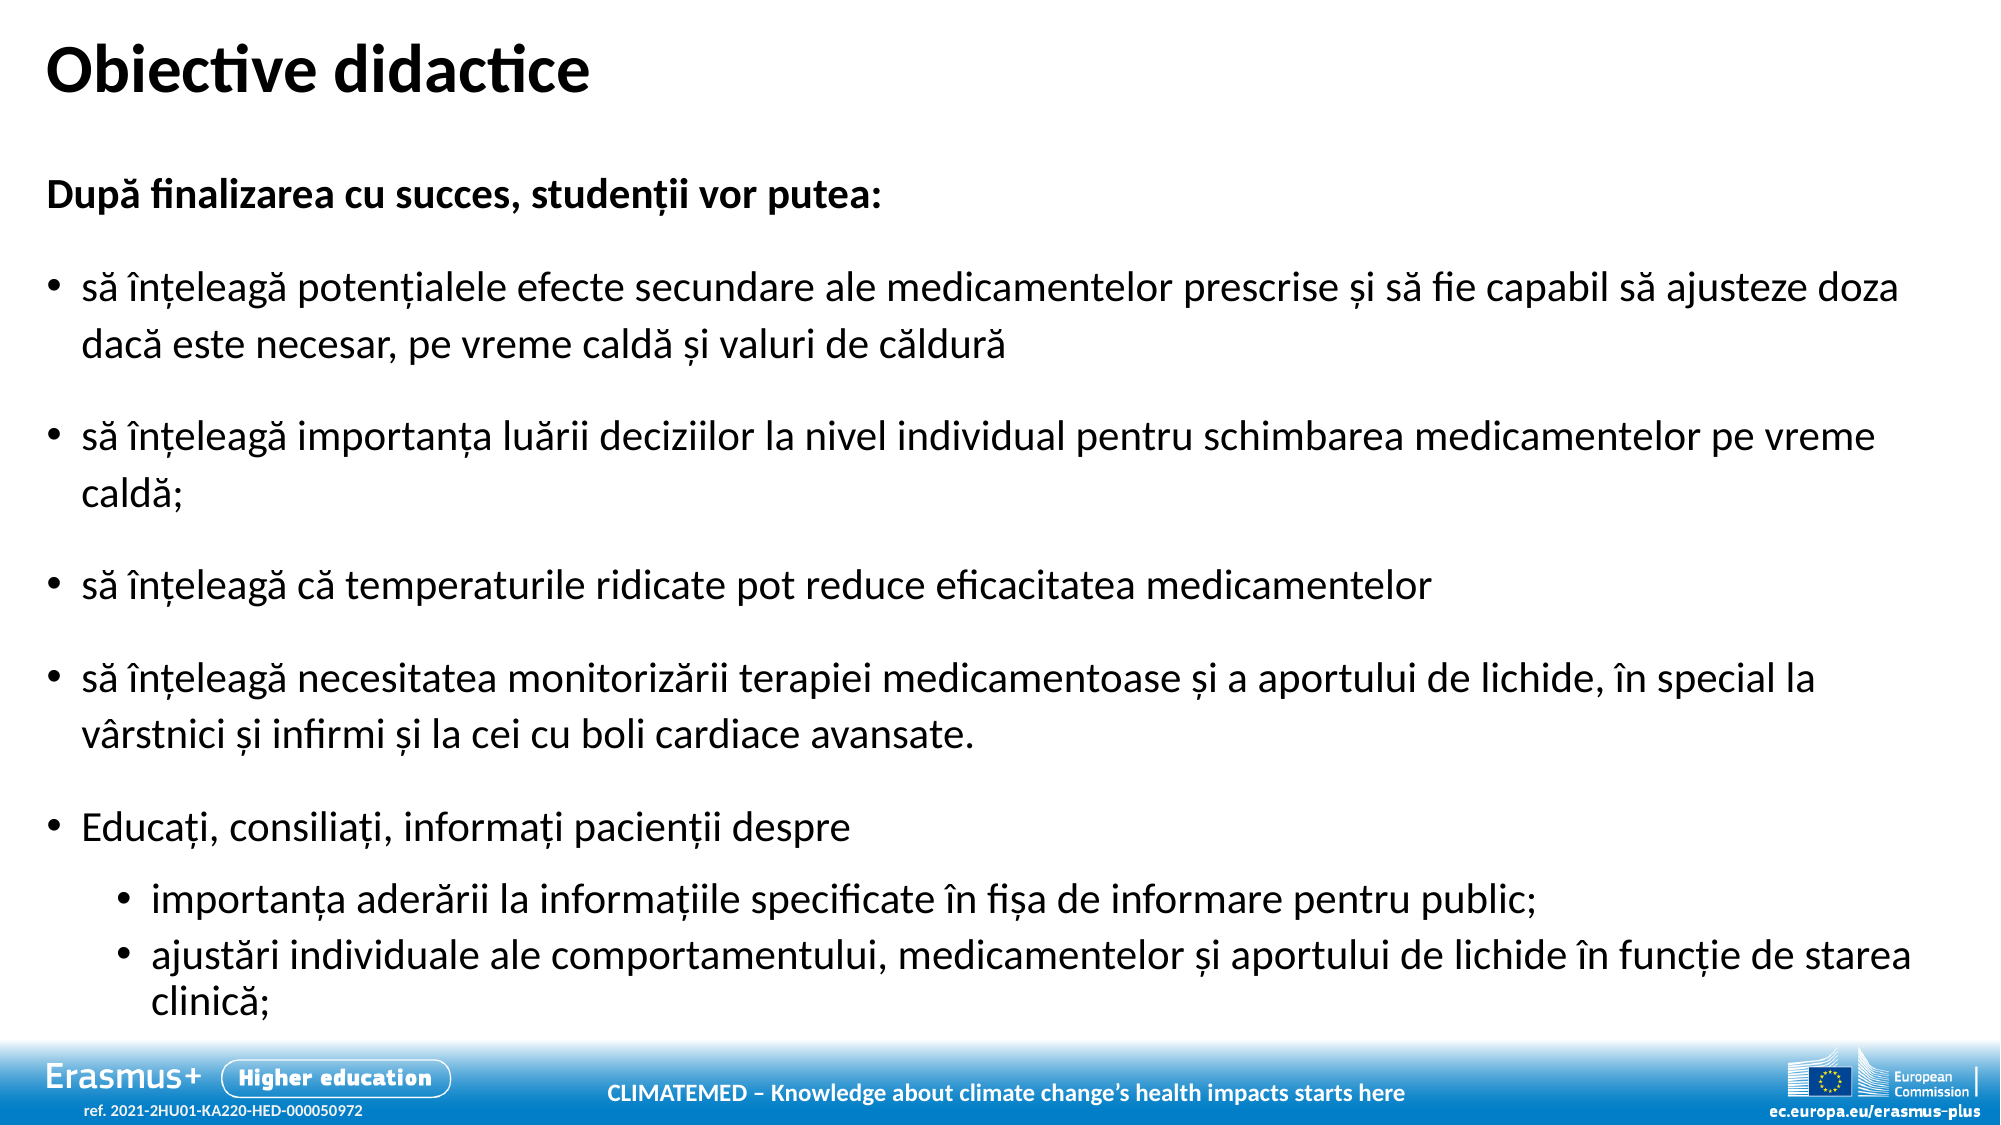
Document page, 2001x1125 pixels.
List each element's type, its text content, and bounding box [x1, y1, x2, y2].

picture [0, 899, 2000, 1125]
title Obiective didactice [31, 25, 1984, 116]
list După finalizarea cu succes, studenții vor putea: să înțeleagă potențialele efecte secundare ale medicamentelor prescrise și să fie capabil să ajusteze doza dacă este necesar, pe vreme caldă și valuri de căldură să înțeleagă importanța luării deciziilor la nivel individual pentru schimbarea medicamentelor pe vreme caldă; să înțeleagă că temperaturile ridicate pot reduce eficacitatea medicamentelor să înțeleagă necesitatea monitorizării terapiei medicamentoase și a aportului de lichide, în special la vârstnici și infirmi și la cei cu boli cardiace avansate. Educați, consiliați, informați pacienții despre importanța aderării la informațiile specificate în fișa de informare pentru public; ajustări individuale ale comportamentului, medicamentelor și aportului de lichide în funcție de starea clinică; [31, 153, 1984, 1035]
